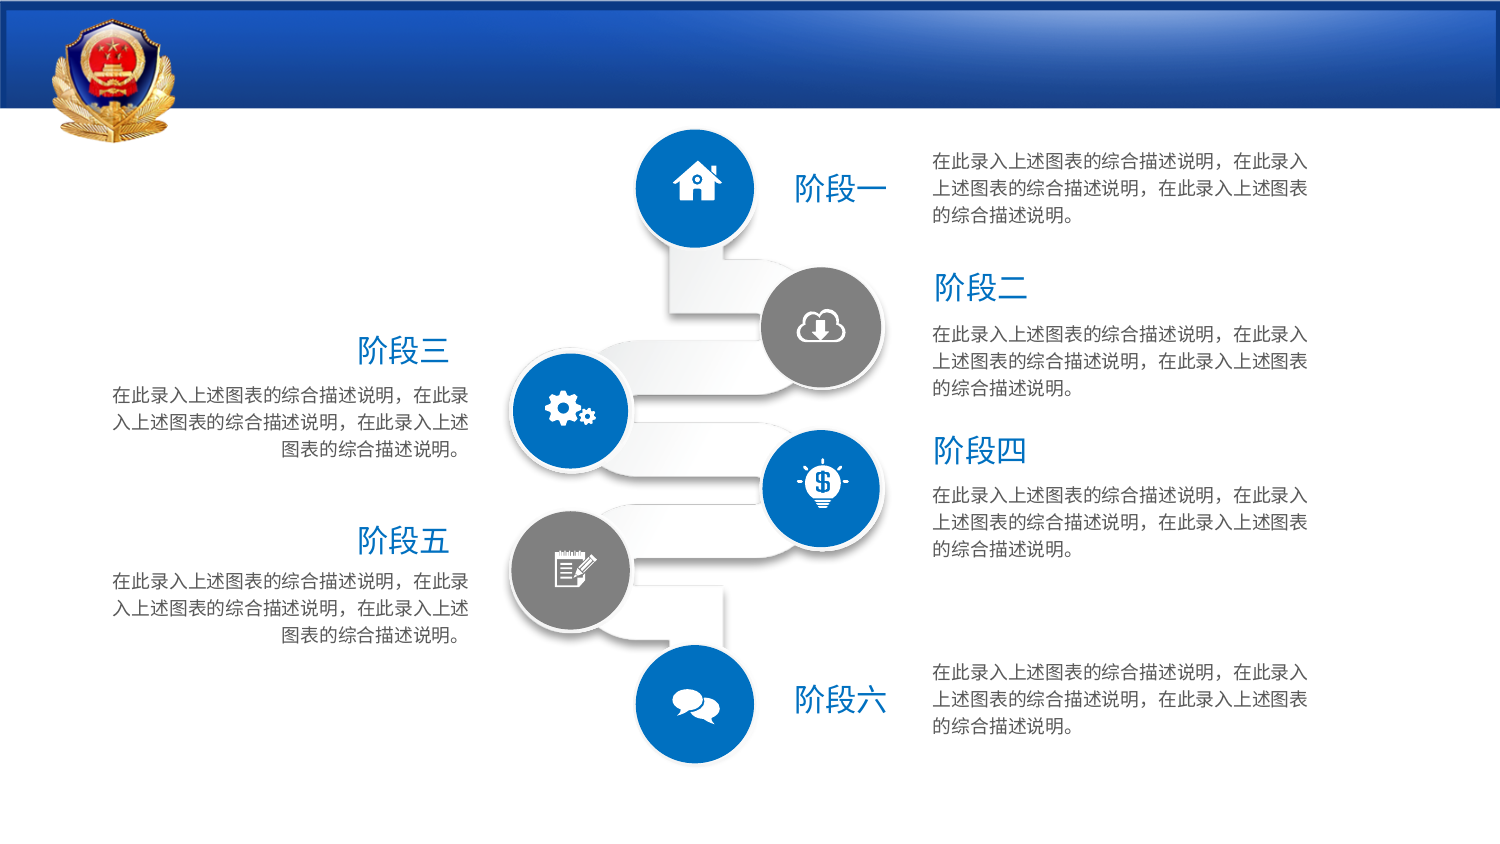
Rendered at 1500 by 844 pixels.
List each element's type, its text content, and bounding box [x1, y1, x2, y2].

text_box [672, 689, 720, 725]
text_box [509, 507, 635, 633]
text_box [633, 641, 759, 767]
text_box 在此录入上述图表的综合描述说明，在此录入上述图表的综合描述说明，在此录入上述图表的综合描述说明。 [935, 473, 1323, 566]
text_box 阶段二 [935, 263, 1041, 312]
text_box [545, 390, 596, 426]
text_box 在此录入上述图表的综合描述说明，在此录入上述图表的综合描述说明，在此录入上述图表的综合描述说明。 [935, 139, 1323, 232]
text_box 在此录入上述图表的综合描述说明，在此录入上述图表的综合描述说明，在此录入上述图表的综合描述说明。 [97, 559, 457, 652]
text_box 在此录入上述图表的综合描述说明，在此录入上述图表的综合描述说明，在此录入上述图表的综合描述说明。 [97, 373, 457, 466]
text_box 阶段四 [935, 425, 1040, 473]
text_box 在此录入上述图表的综合描述说明，在此录入上述图表的综合描述说明，在此录入上述图表的综合描述说明。 [935, 313, 1323, 405]
picture [0, 0, 1500, 144]
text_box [554, 550, 598, 588]
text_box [759, 264, 886, 390]
picture [457, 113, 935, 785]
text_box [633, 125, 759, 251]
text_box 阶段三 [345, 325, 457, 373]
text_box 在此录入上述图表的综合描述说明，在此录入上述图表的综合描述说明，在此录入上述图表的综合描述说明。 [935, 650, 1323, 743]
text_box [509, 347, 635, 474]
text_box 阶段五 [345, 516, 457, 559]
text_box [759, 425, 886, 551]
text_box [672, 160, 722, 201]
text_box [796, 458, 849, 508]
